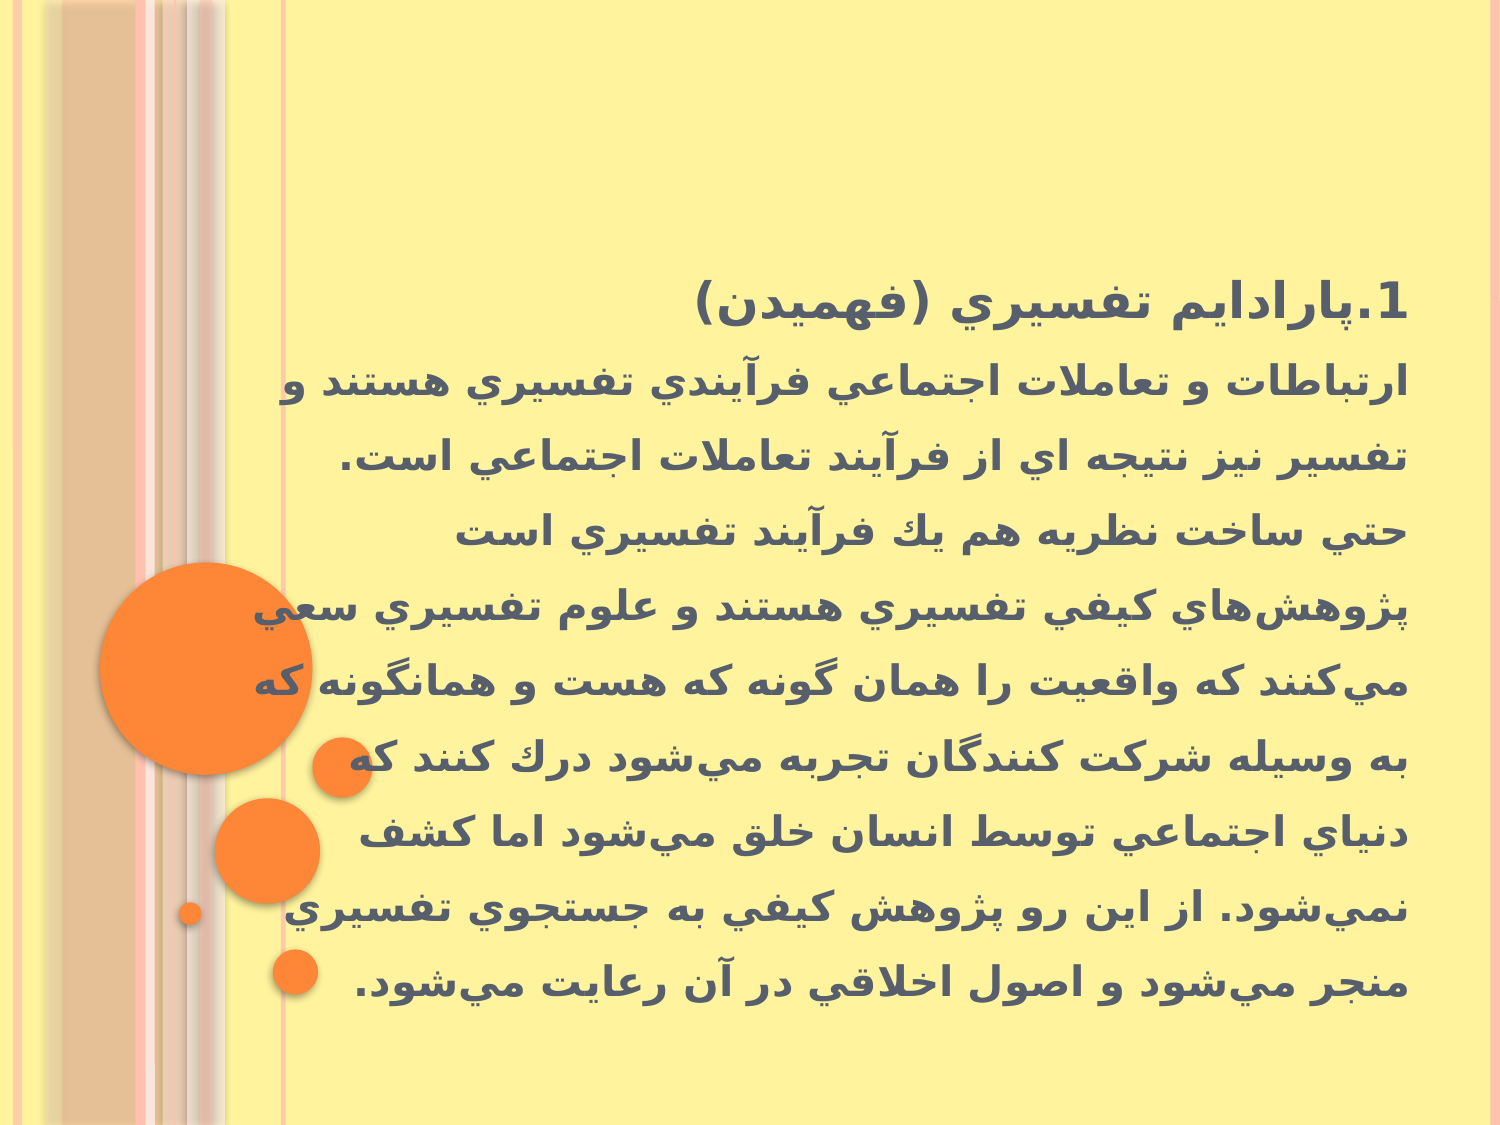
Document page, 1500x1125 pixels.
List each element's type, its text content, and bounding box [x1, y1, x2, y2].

title 1.پارادايم تفسيري (فهميدن) ارتباطات و تعاملات اجتماعي فرآيندي تفسيري هستند و تفسير نيز نتيجه اي از فرآيند تعاملات اجتماعي است. حتي ساخت نظريه هم يك فرآيند تفسيري است پژوهش‌هاي كيفي تفسيري هستند و علوم تفسيري سعي مي‌كنند كه واقعيت را همان گونه كه هست و همانگونه كه به وسيله شركت كنندگان تجربه مي‌شود درك كنند كه دنياي اجتماعي توسط انسان خلق مي‌شود اما كشف نمي‌شود. از اين رو پژوهش كيفي به جستجوي تفسيري منجر مي‌شود و اصول اخلاقي در آن رعايت مي‌شود. [237, 75, 1425, 1063]
